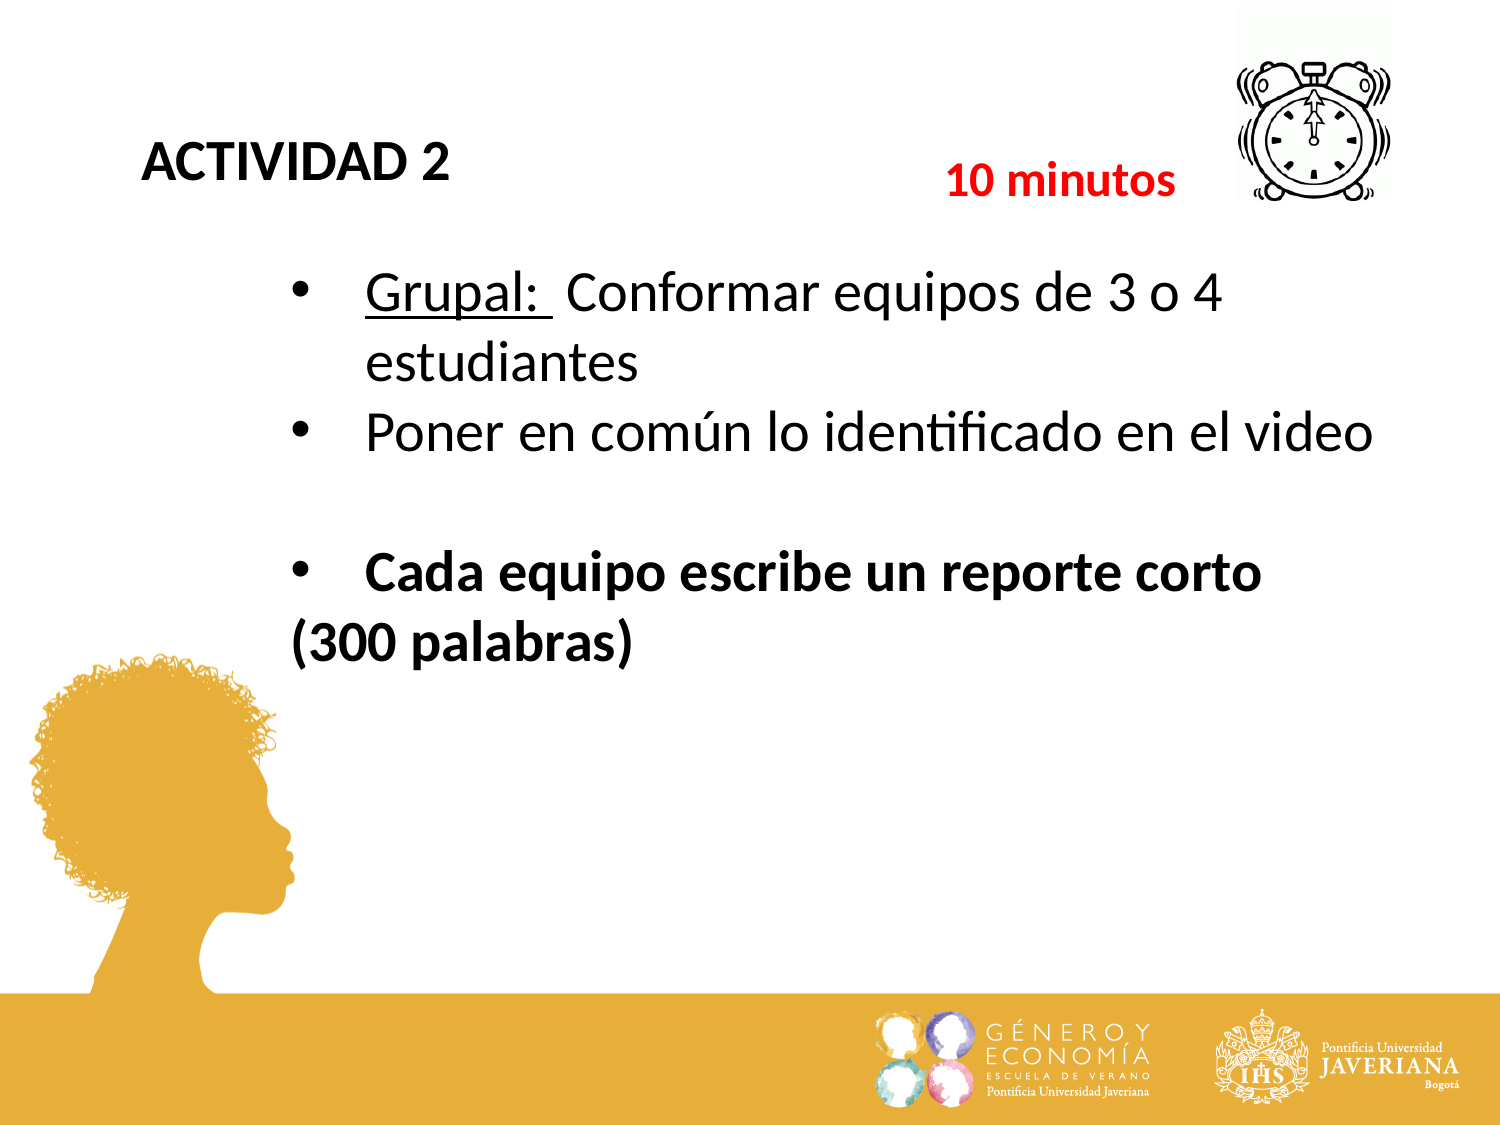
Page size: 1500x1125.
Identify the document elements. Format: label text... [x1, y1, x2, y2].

text_box ACTIVIDAD 2 [126, 114, 466, 200]
picture [0, 0, 1500, 1125]
text_box 10 minutos [929, 139, 1204, 214]
text_box Grupal: Conformar equipos de 3 o 4 estudiantes Poner en común lo identificado en el video Cada equipo escribe un reporte corto (300 palabras) [275, 246, 1453, 891]
